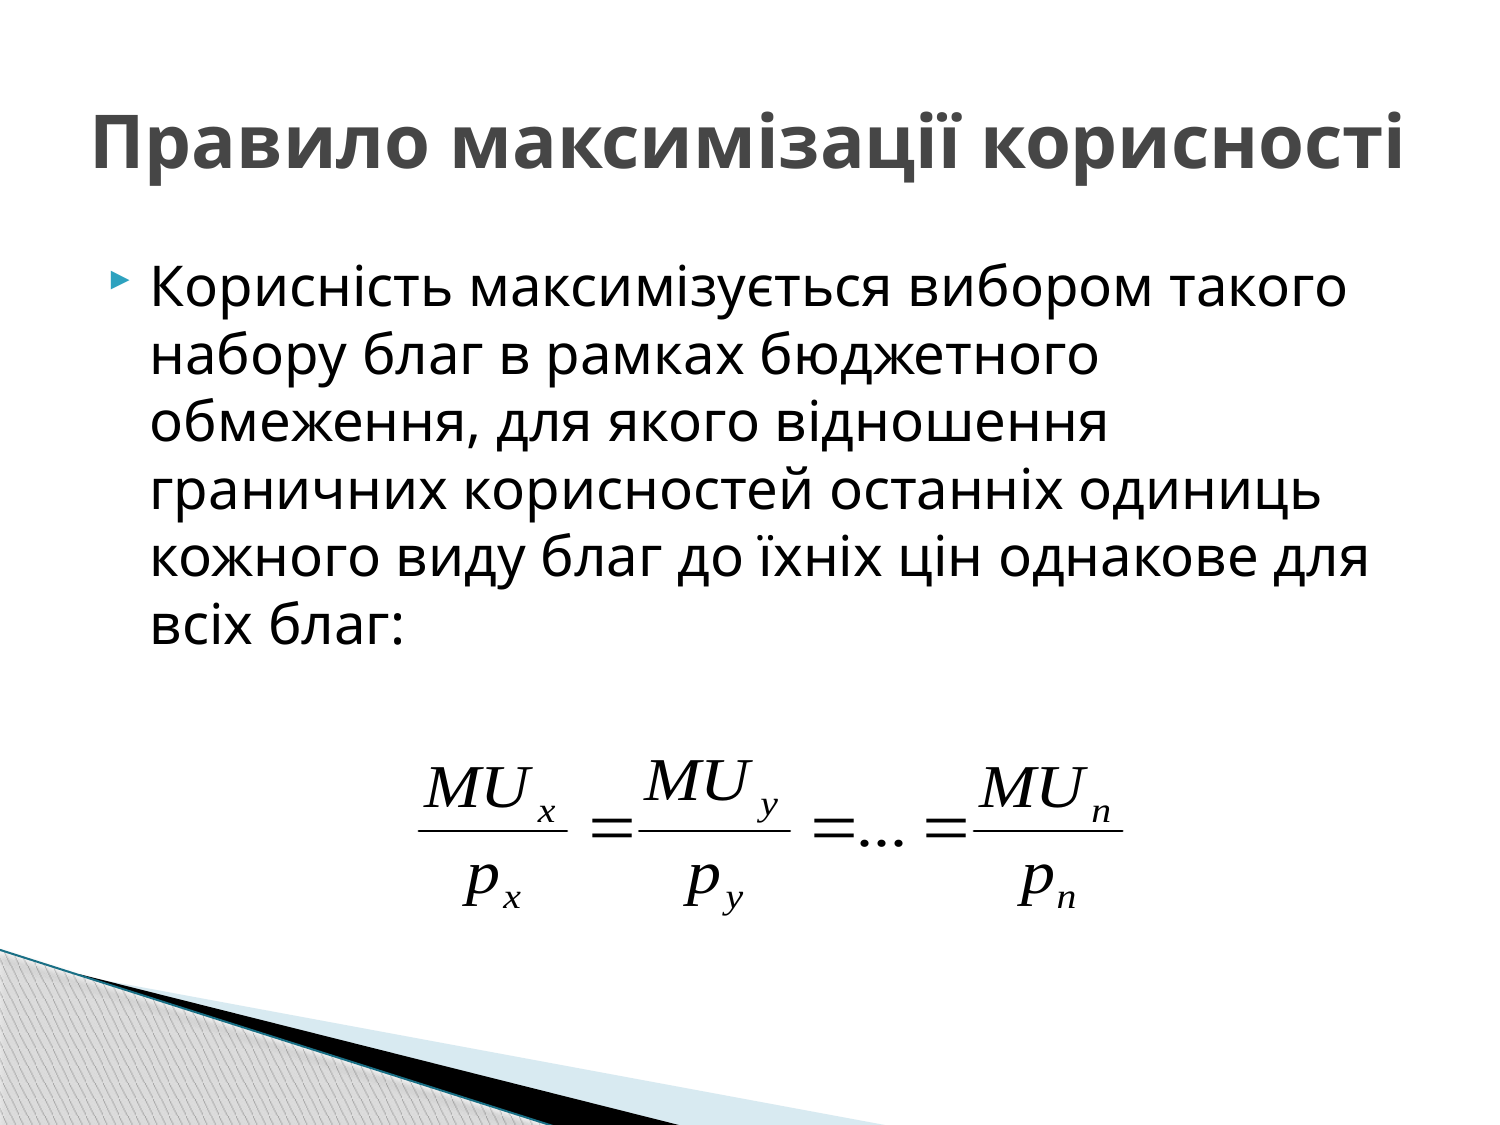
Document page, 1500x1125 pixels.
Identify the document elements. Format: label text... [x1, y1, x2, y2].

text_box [407, 739, 1135, 928]
list Корисність максимізується вибором такого набору благ в рамках бюджетного обмеження, для якого відношення граничних корисностей останніх одиниць кожного виду благ до їхніх цін однакове для всіх благ: [75, 243, 1425, 986]
title Правило максимізації корисності [75, 45, 1425, 233]
